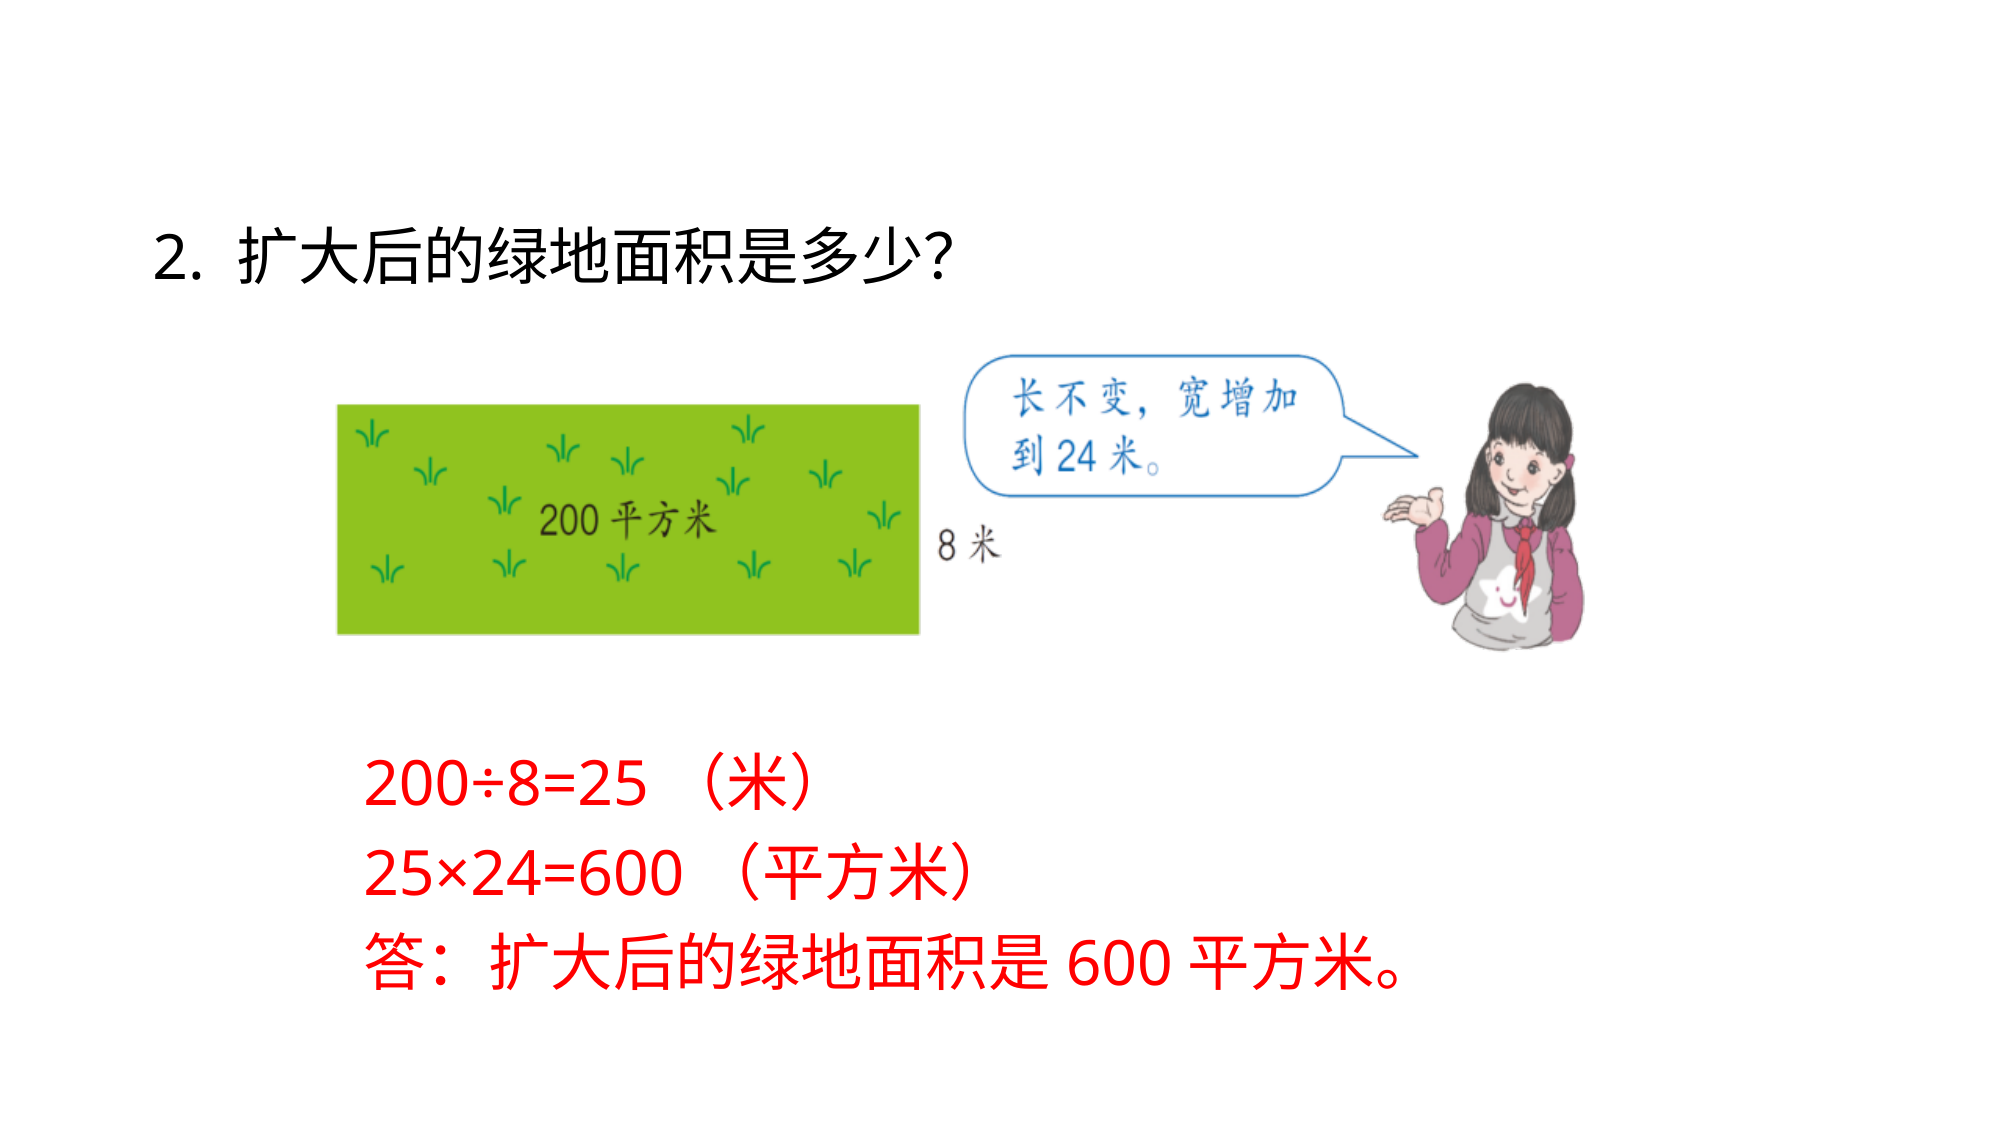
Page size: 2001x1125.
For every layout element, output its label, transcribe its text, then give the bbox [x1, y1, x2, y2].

text_box 2. 扩大后的绿地面积是多少？ [137, 172, 1343, 300]
text_box 200÷8=25（米） 25×24=600（平方米） 答：扩大后的绿地面积是600平方米。 [348, 720, 1555, 1005]
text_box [333, 336, 1591, 656]
